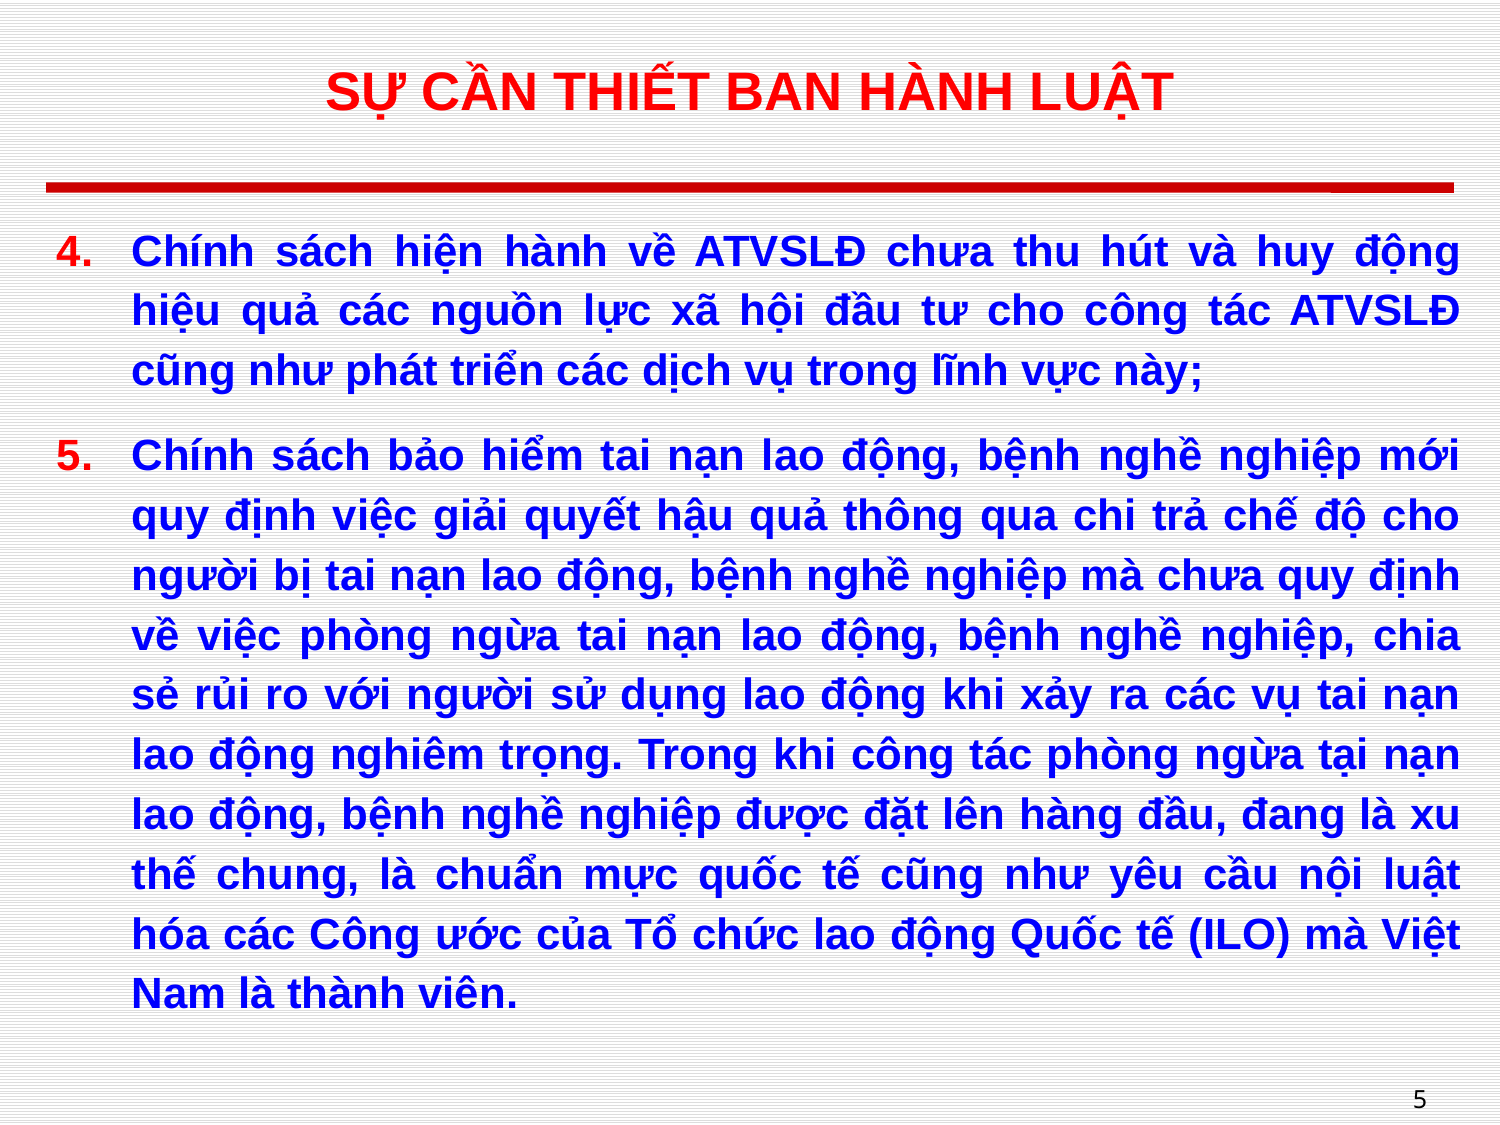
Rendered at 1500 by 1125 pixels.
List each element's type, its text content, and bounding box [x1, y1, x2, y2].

text_box Chính sách hiện hành về ATVSLĐ chưa thu hút và huy động hiệu quả các nguồn lực xã hội đầu tư cho công tác ATVSLĐ cũng như phát triển các dịch vụ trong lĩnh vực này; Chính sách bảo hiểm tai nạn lao động, bệnh nghề nghiệp mới quy định việc giải quyết hậu quả thông qua chi trả chế độ cho người bị tai nạn lao động, bệnh nghề nghiệp mà chưa quy định về việc phòng ngừa tai nạn lao động, bệnh nghề nghiệp, chia sẻ rủi ro với người sử dụng lao động khi xảy ra các vụ tai nạn lao động nghiêm trọng. Trong khi công tác phòng ngừa tại nạn lao động, bệnh nghề nghiệp được đặt lên hàng đầu, đang là xu thế chung, là chuẩn mực quốc tế cũng như yêu cầu nội luật hóa các Công ước của Tổ chức lao động Quốc tế (ILO) mà Việt Nam là thành viên. [23, 199, 1477, 1088]
title SỰ CẦN THIẾT BAN HÀNH LUẬT [38, 24, 1463, 150]
